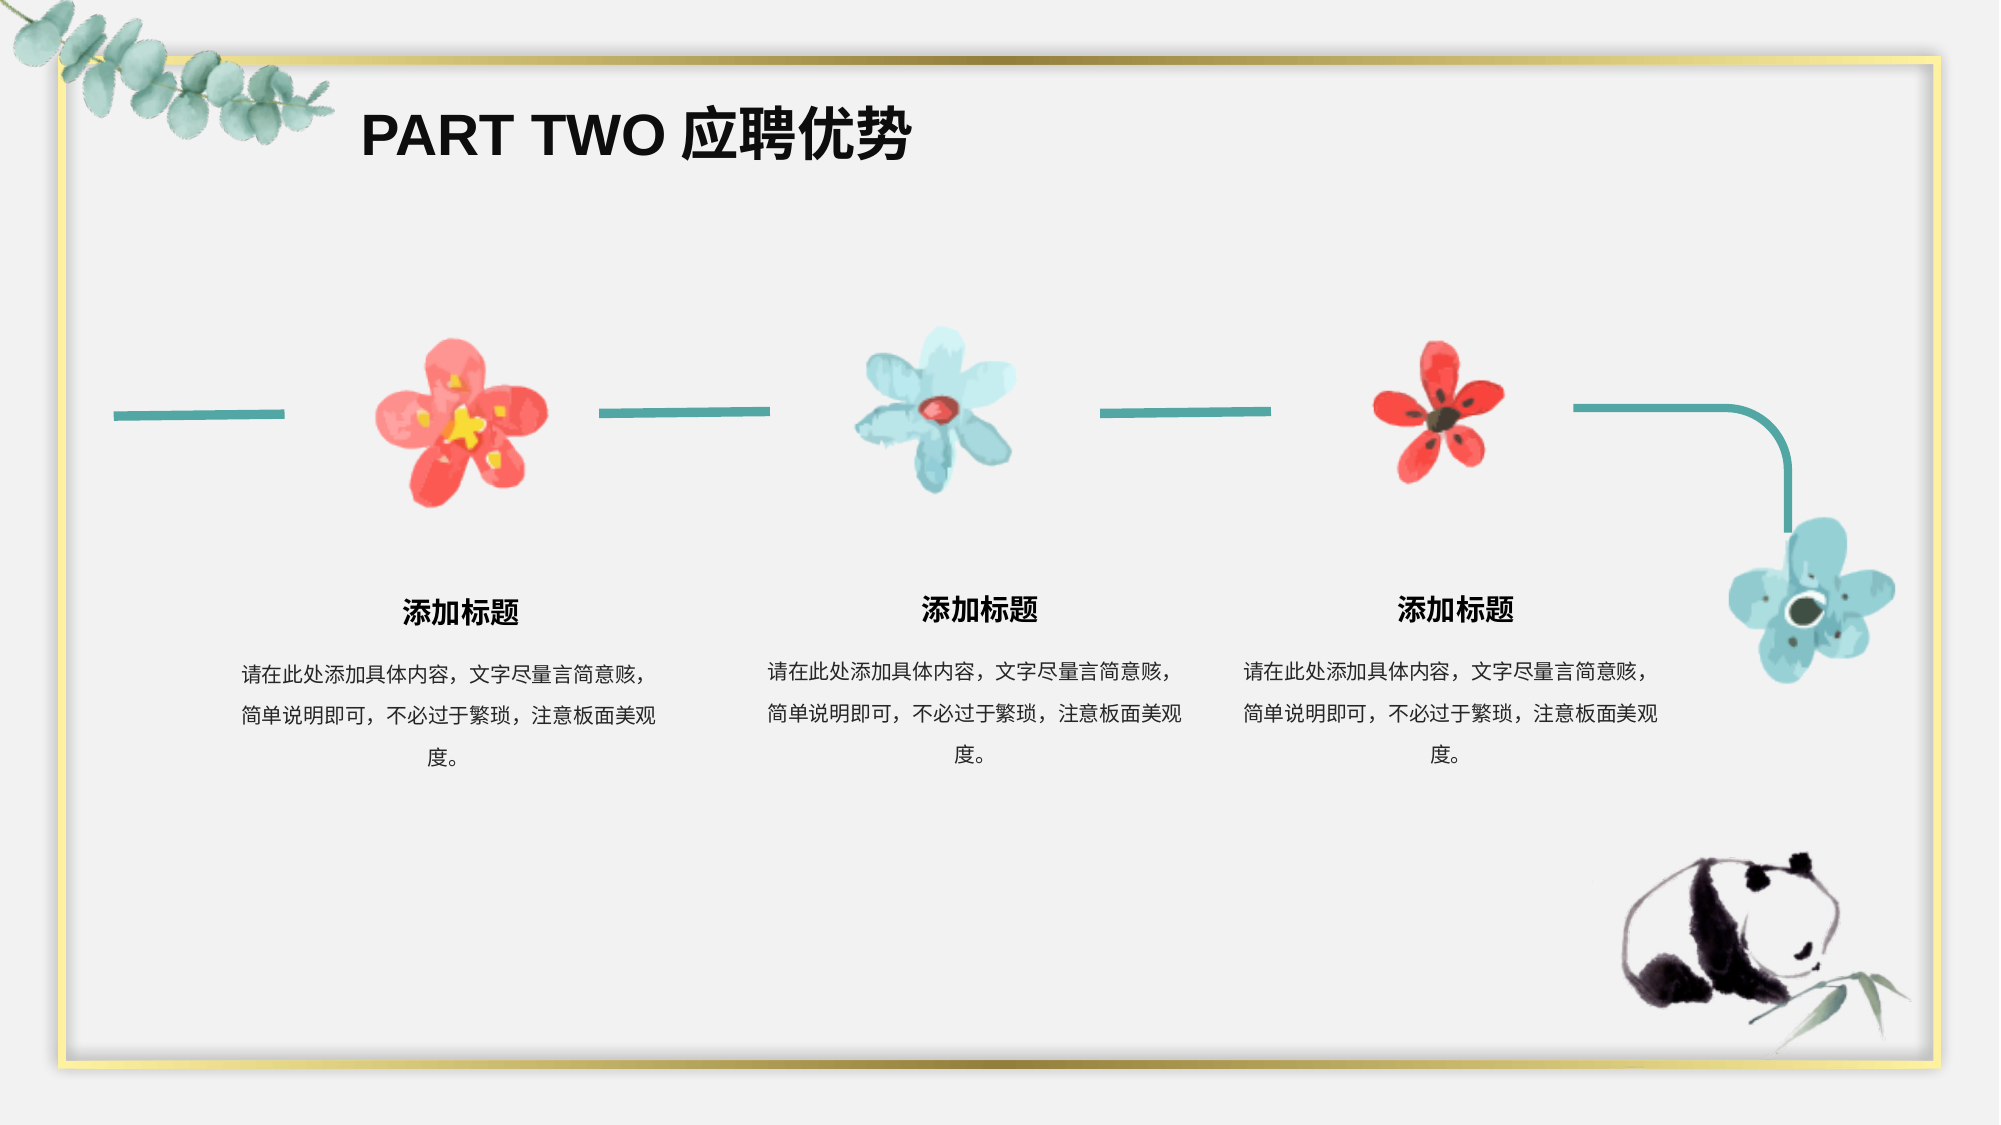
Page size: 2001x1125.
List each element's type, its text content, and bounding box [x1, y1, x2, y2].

picture [0, 0, 349, 233]
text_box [217, 714, 705, 779]
text_box [57, 55, 1942, 1070]
text_box PART TWO应聘优势 [349, 91, 1045, 173]
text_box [113, 286, 1919, 714]
picture [1591, 761, 1923, 1069]
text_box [736, 714, 1224, 839]
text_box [1212, 714, 1700, 776]
text_box [0, 0, 2000, 1125]
